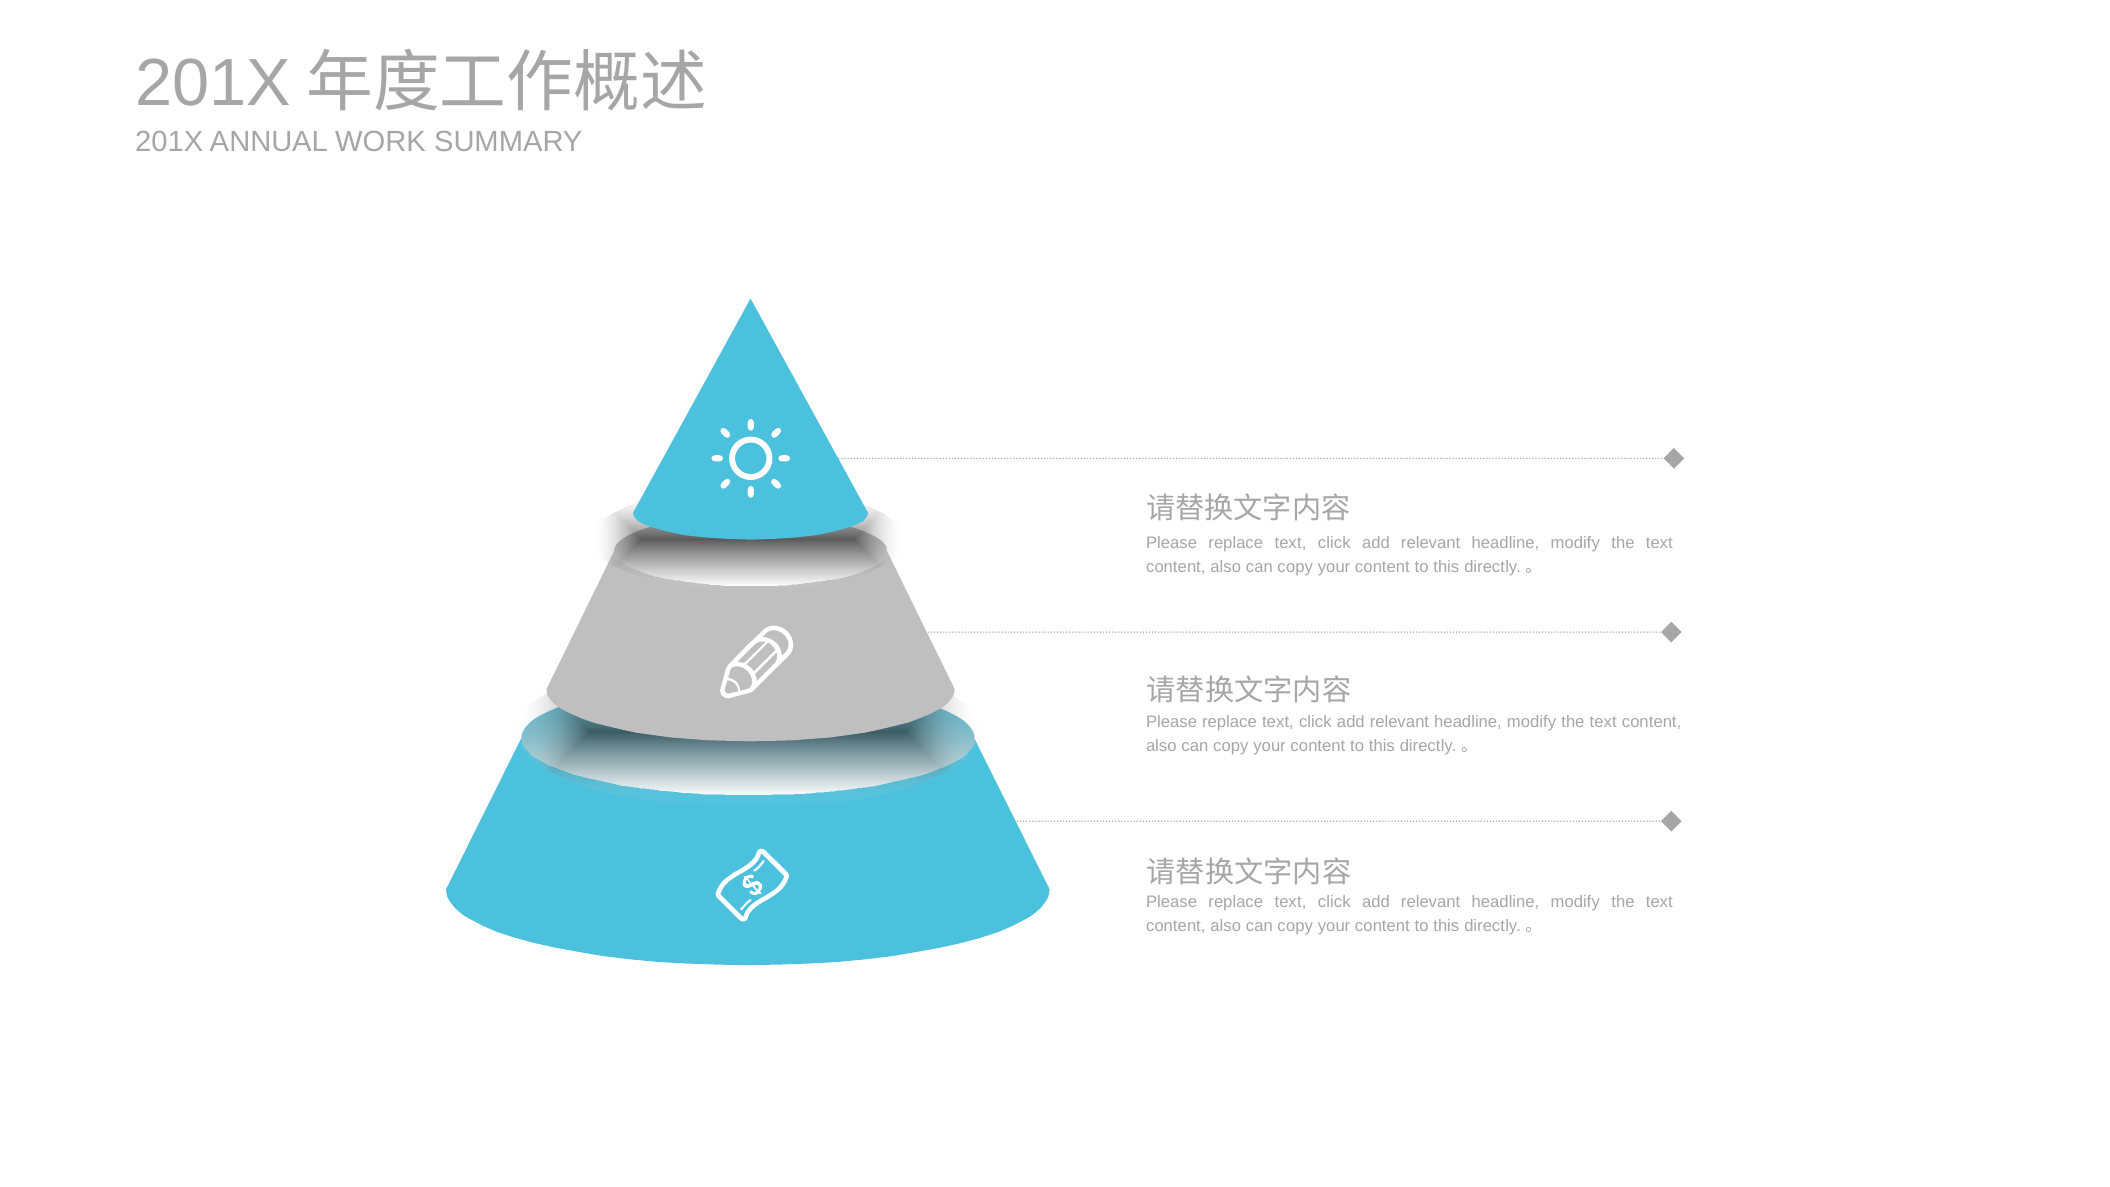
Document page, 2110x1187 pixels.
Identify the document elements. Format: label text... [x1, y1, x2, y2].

text_box [771, 427, 782, 438]
text_box [729, 436, 773, 480]
text_box 201X ANNUAL WORK SUMMARY [135, 122, 596, 158]
text_box 201X年度工作概述 [135, 38, 783, 119]
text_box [747, 458, 1674, 822]
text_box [445, 656, 1050, 966]
text_box [720, 427, 731, 438]
text_box 请替换文字内容 [1146, 846, 1352, 889]
text_box [720, 478, 731, 487]
text_box Please replace text, click add relevant headline, modify the text content, also can copy your content to this directly.。 [1146, 886, 1674, 935]
text_box [747, 418, 754, 431]
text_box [715, 848, 790, 922]
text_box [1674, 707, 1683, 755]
text_box [711, 455, 724, 462]
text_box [546, 487, 955, 742]
text_box [647, 298, 838, 487]
